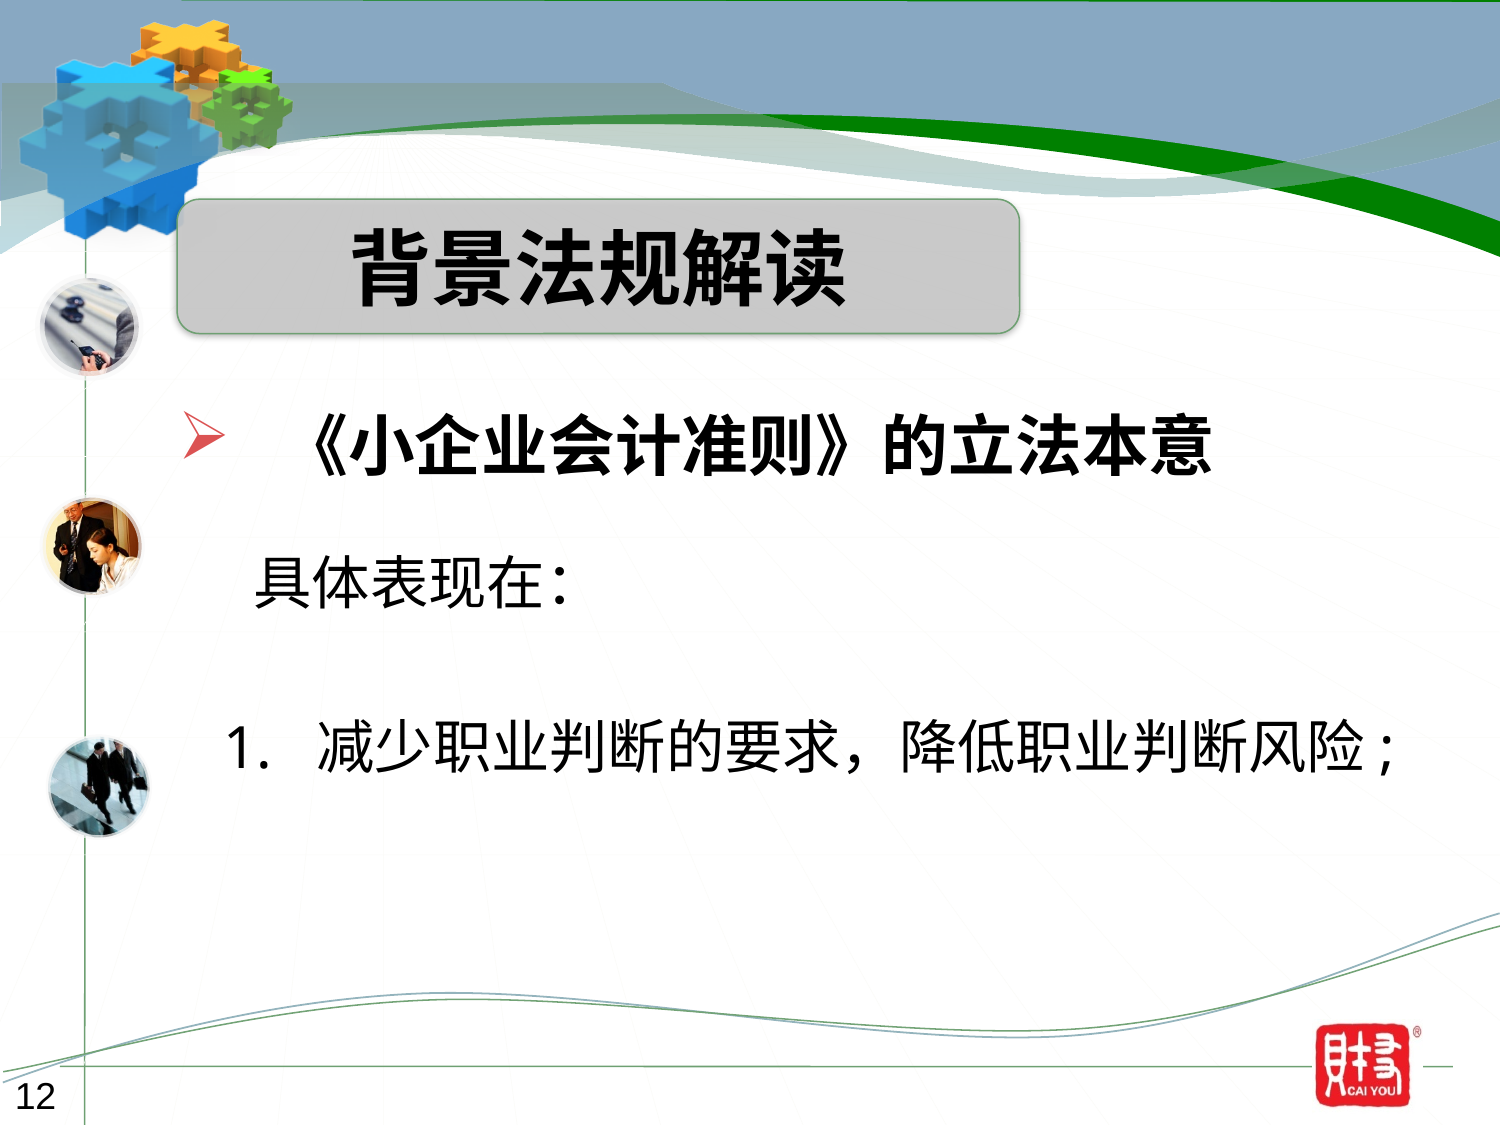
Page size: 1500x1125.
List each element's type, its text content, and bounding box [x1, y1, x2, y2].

text_box 12 [0, 1064, 94, 1125]
text_box 具体表现在： [238, 539, 703, 622]
picture [1312, 1019, 1423, 1114]
picture [51, 740, 147, 835]
picture [0, 18, 300, 226]
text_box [176, 198, 1020, 334]
text_box 《小企业会计准则》的立法本意 [164, 396, 1372, 491]
picture [46, 501, 138, 591]
picture [6, 142, 300, 252]
text_box 1. 减少职业判断的要求，降低职业判断风险; [117, 702, 1465, 788]
picture [45, 283, 134, 371]
